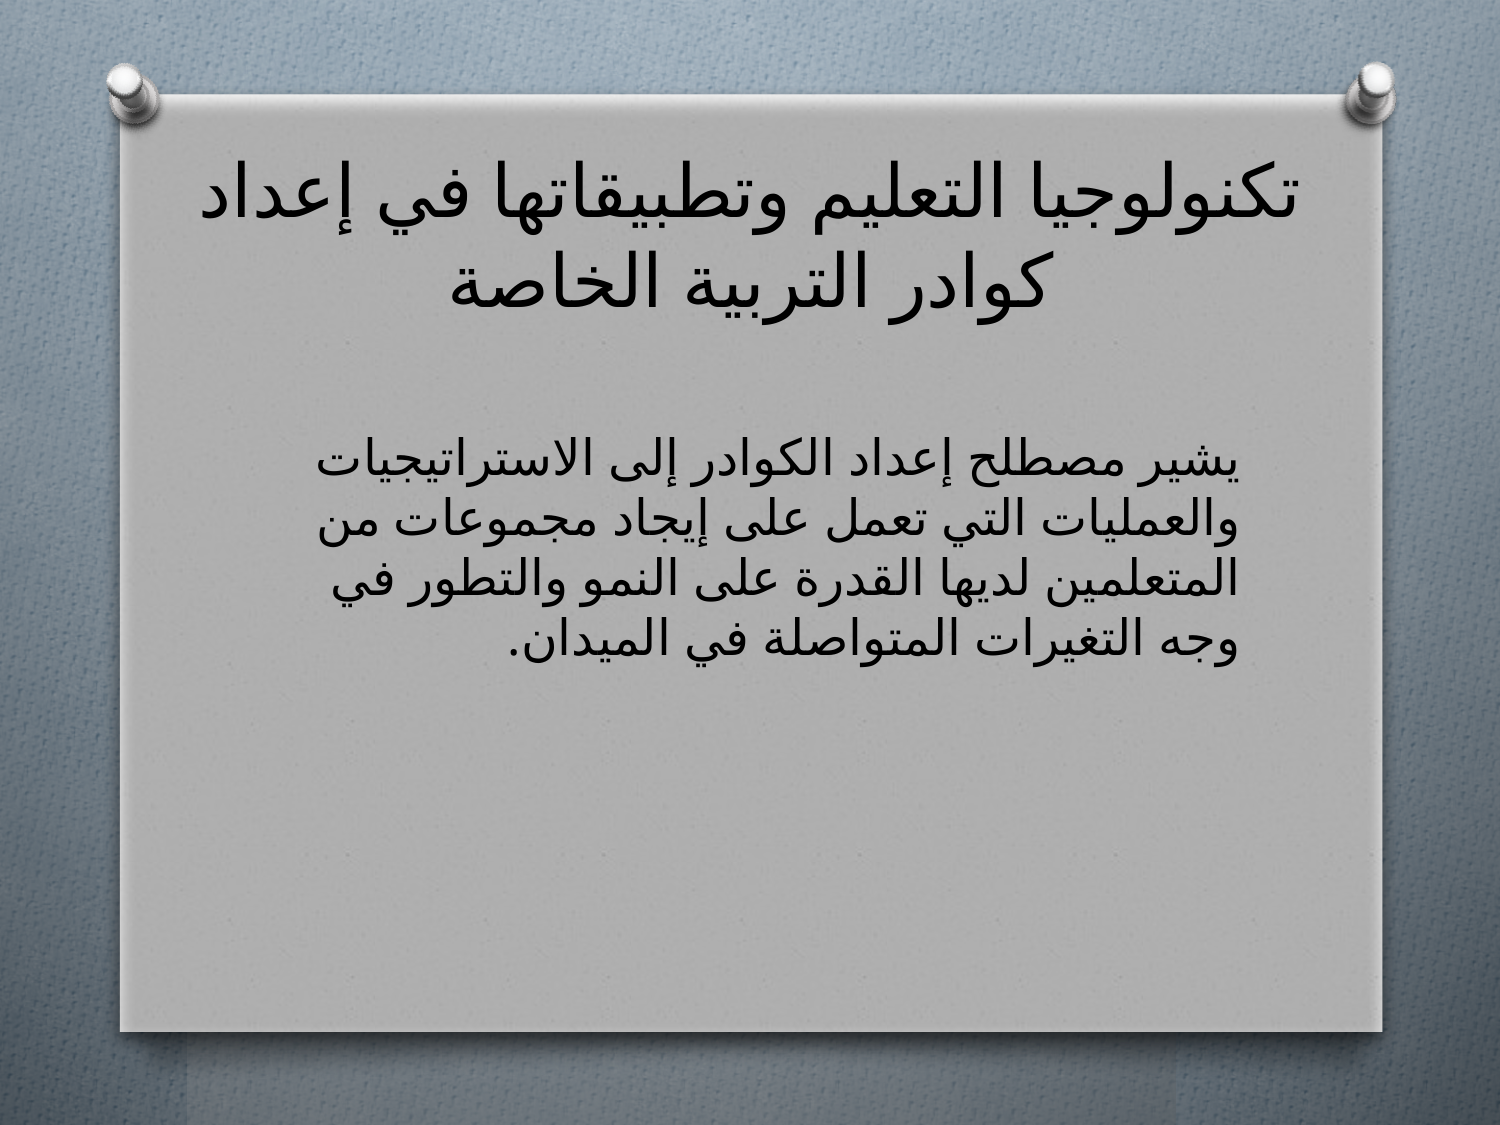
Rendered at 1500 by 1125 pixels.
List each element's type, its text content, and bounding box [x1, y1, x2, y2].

list يشير مصطلح إعداد الكوادر إلى الاستراتيجيات والعمليات التي تعمل على إيجاد مجموعات من المتعلمين لديها القدرة على النمو والتطور في وجه التغيرات المتواصلة في الميدان. [240, 347, 1257, 939]
picture [1317, 35, 1439, 156]
picture [75, 29, 198, 153]
title تكنولوجيا التعليم وتطبيقاتها في إعداد كوادر التربية الخاصة [179, 134, 1323, 332]
